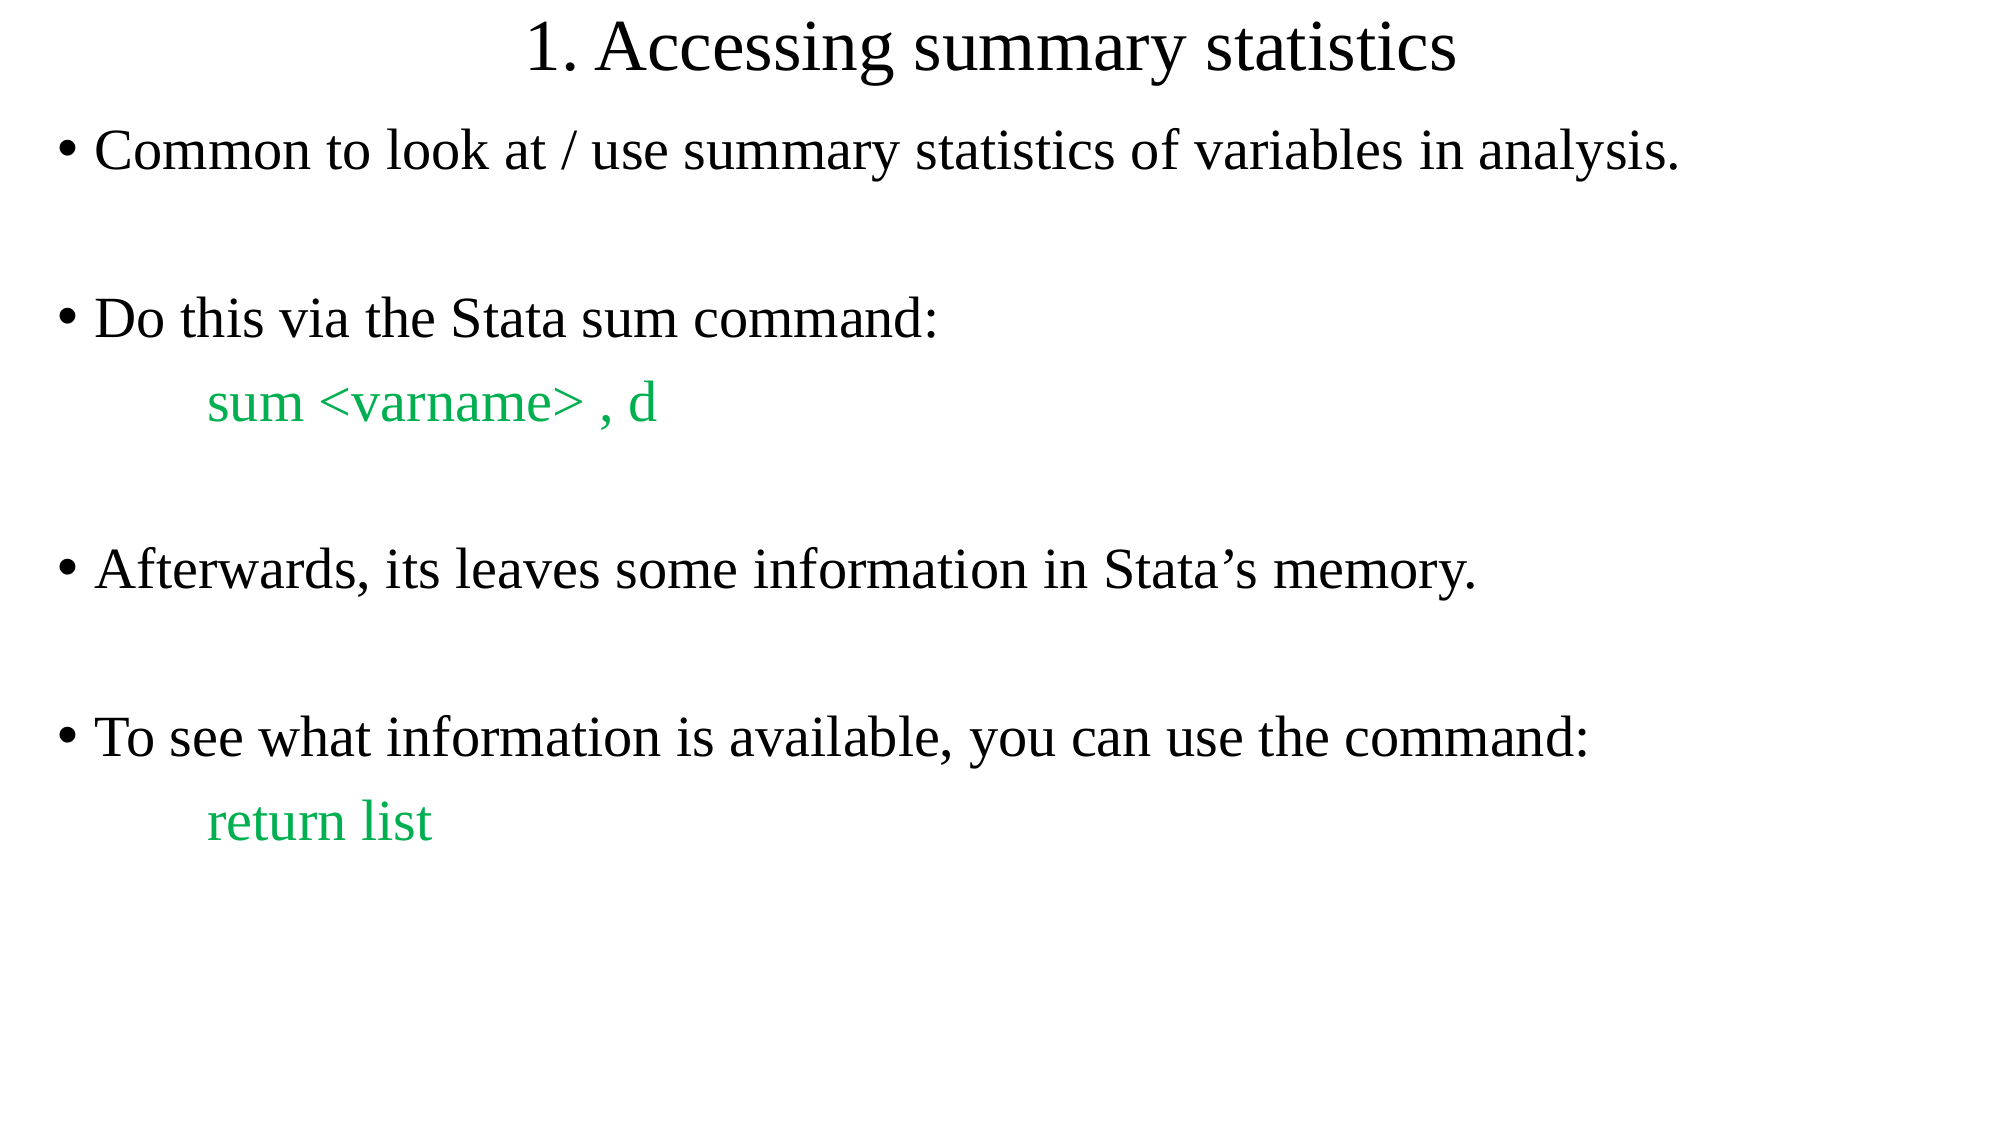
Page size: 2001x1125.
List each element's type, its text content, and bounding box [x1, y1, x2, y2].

title 1. Accessing summary statistics [121, 0, 1863, 95]
list Common to look at / use summary statistics of variables in analysis. Do this via the Stata sum command: sum <varname> , d Afterwards, its leaves some information in Stata’s memory. To see what information is available, you can use the command: return list [42, 111, 1959, 1080]
